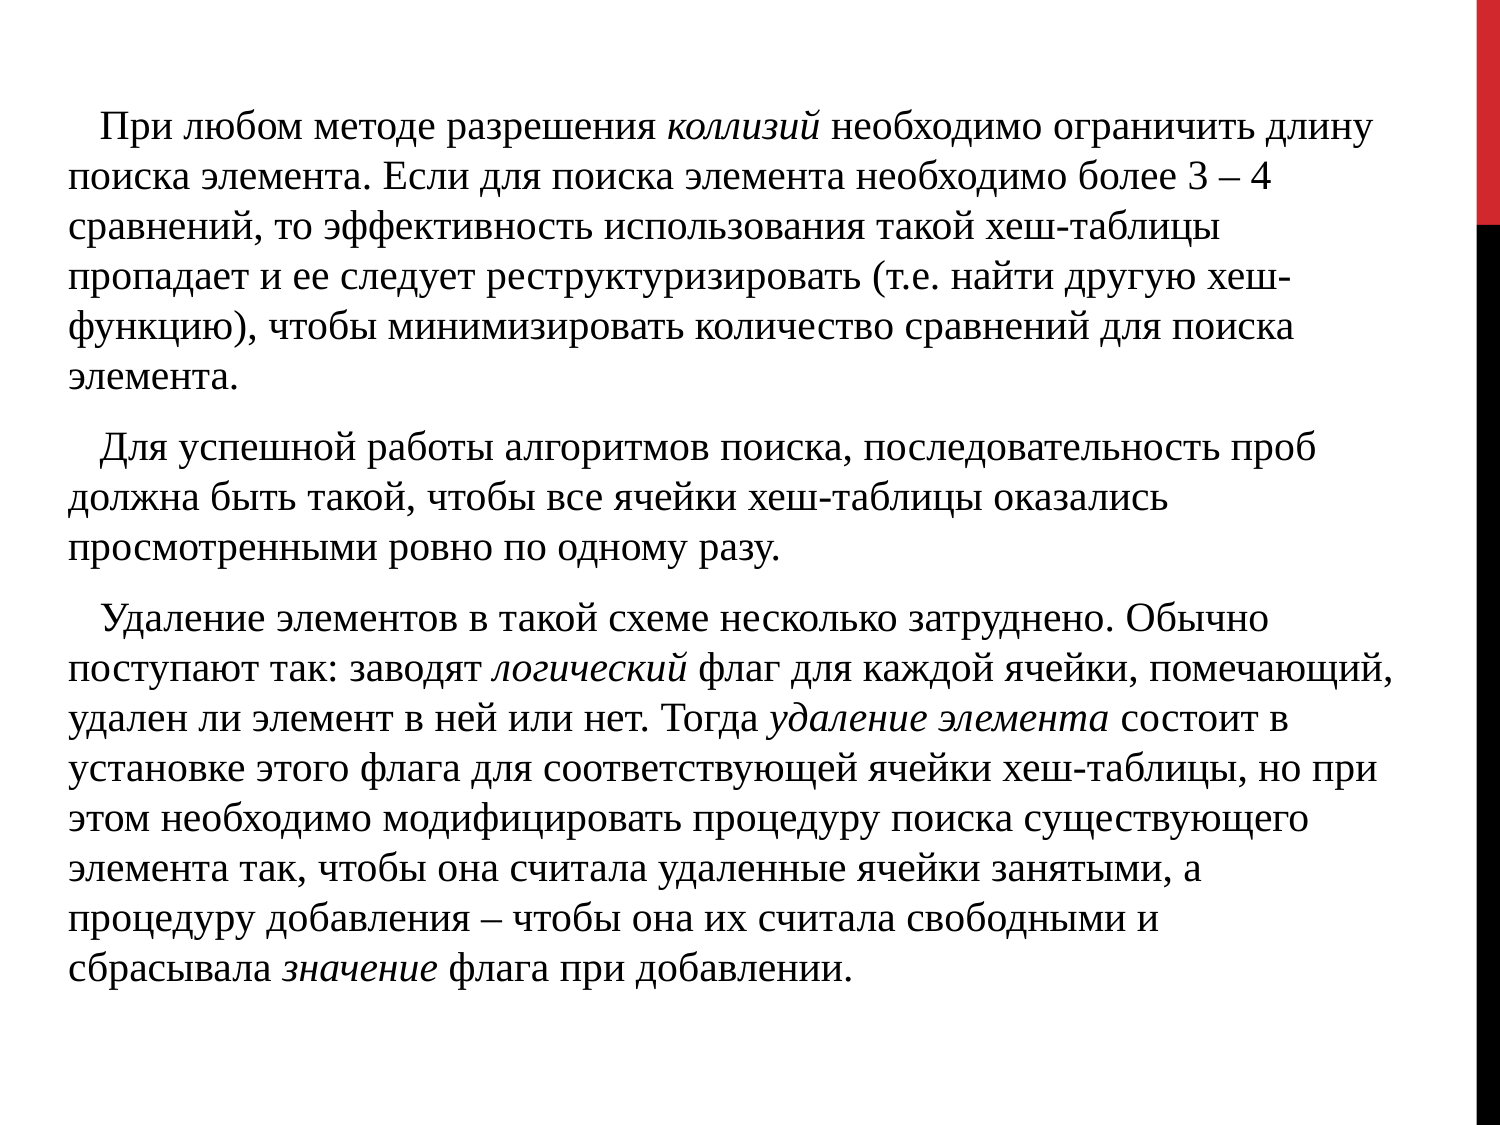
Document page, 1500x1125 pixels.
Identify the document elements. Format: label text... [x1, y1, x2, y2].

list При любом методе разрешения коллизий необходимо ограничить длину поиска элемента. Если для поиска элемента необходимо более 3 – 4 сравнений, то эффективность использования такой хеш-таблицы пропадает и ее следует реструктуризировать (т.е. найти другую хеш-функцию), чтобы минимизировать количество сравнений для поиска элемента. Для успешной работы алгоритмов поиска, последовательность проб должна быть такой, чтобы все ячейки хеш-таблицы оказались просмотренными ровно по одному разу. Удаление элементов в такой схеме несколько затруднено. Обычно поступают так: заводят логический флаг для каждой ячейки, помечающий, удален ли элемент в ней или нет. Тогда удаление элемента состоит в установке этого флага для соответствующей ячейки хеш-таблицы, но при этом необходимо модифицировать процедуру поиска существующего элемента так, чтобы она считала удаленные ячейки занятыми, а процедуру добавления – чтобы она их считала свободными и сбрасывала значение флага при добавлении. [53, 90, 1412, 1012]
